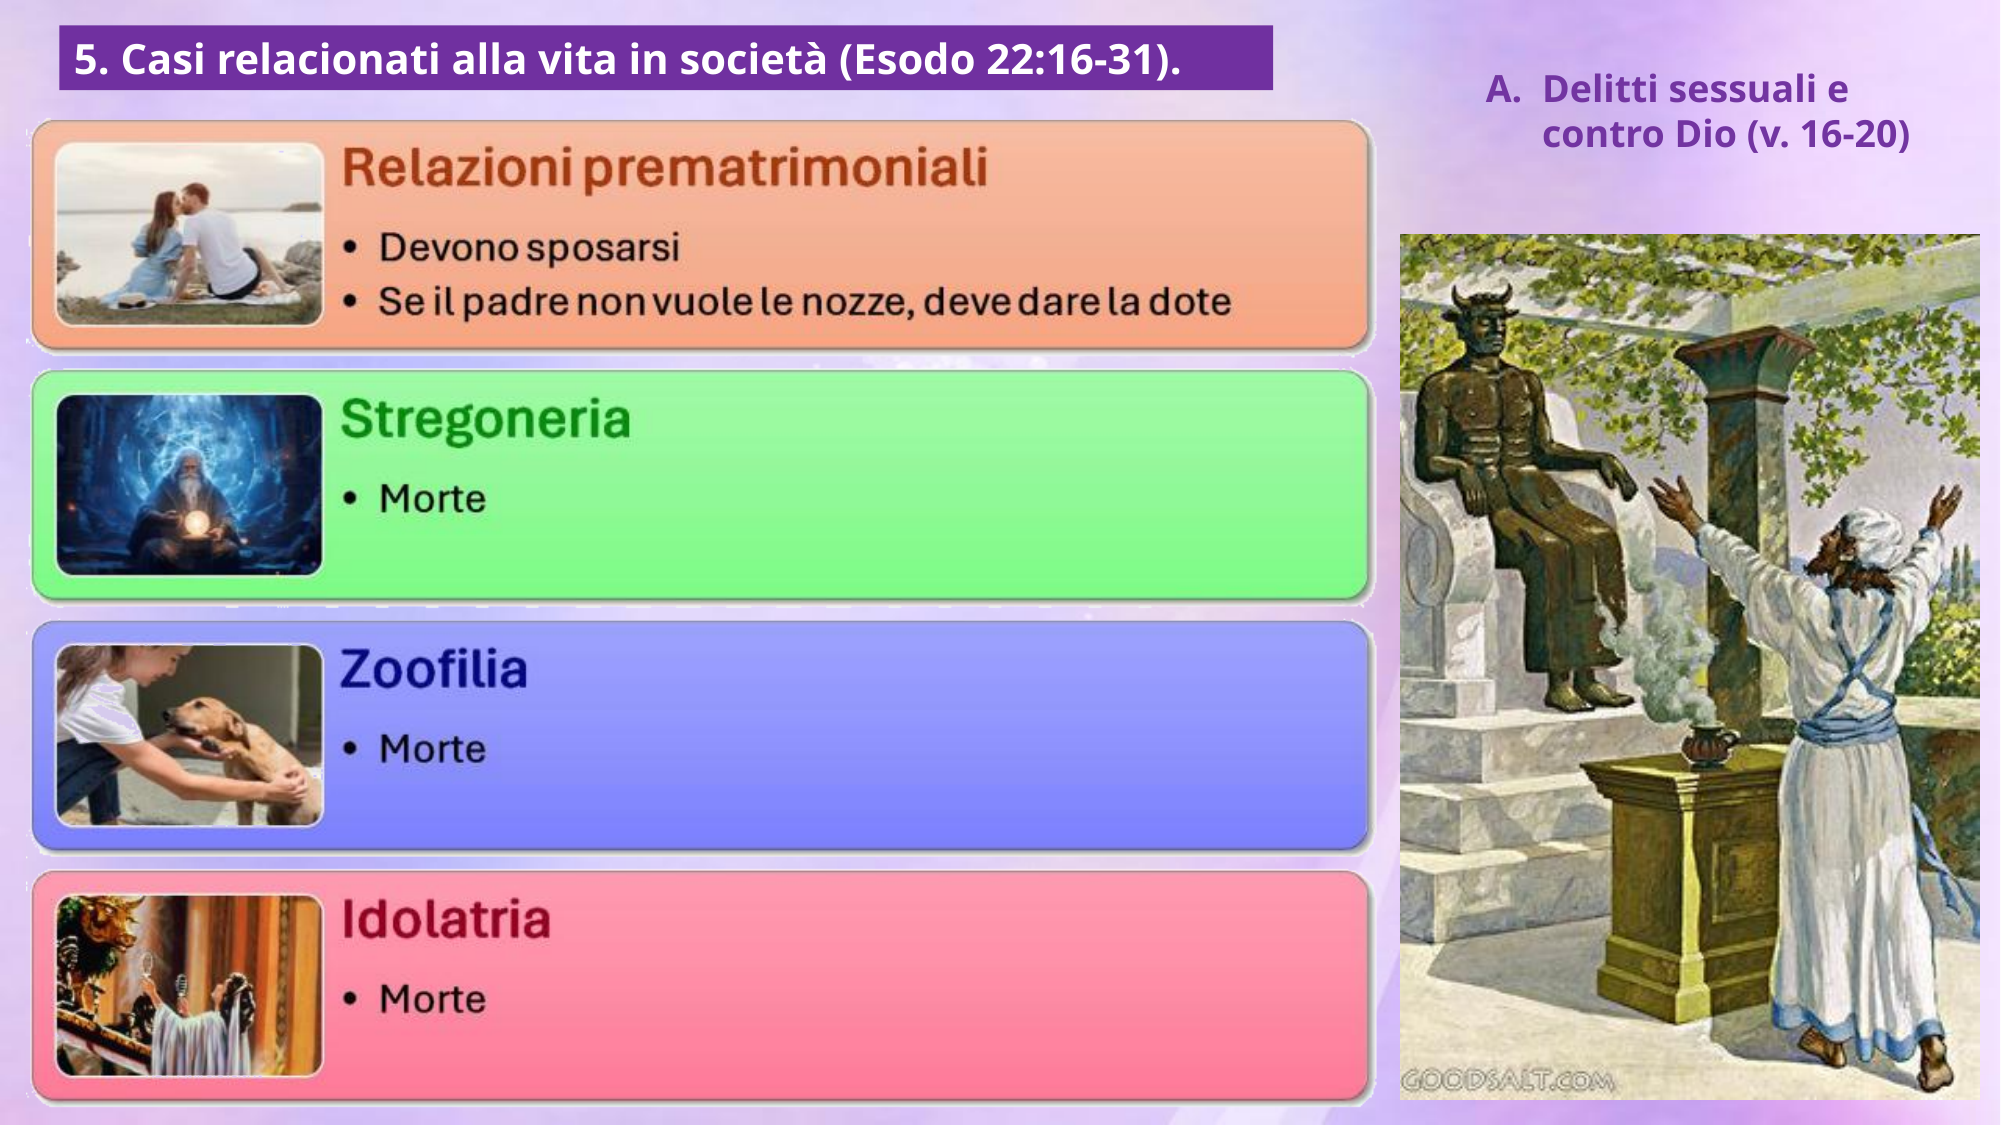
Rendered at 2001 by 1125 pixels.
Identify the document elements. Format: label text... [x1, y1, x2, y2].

text_box 5. Casi relacionati alla vita in società (Esodo 22:16-31). [58, 24, 1274, 91]
picture [0, 0, 2001, 1125]
text_box Delitti sessuali e contro Dio (v. 16-20) [1471, 58, 1941, 163]
